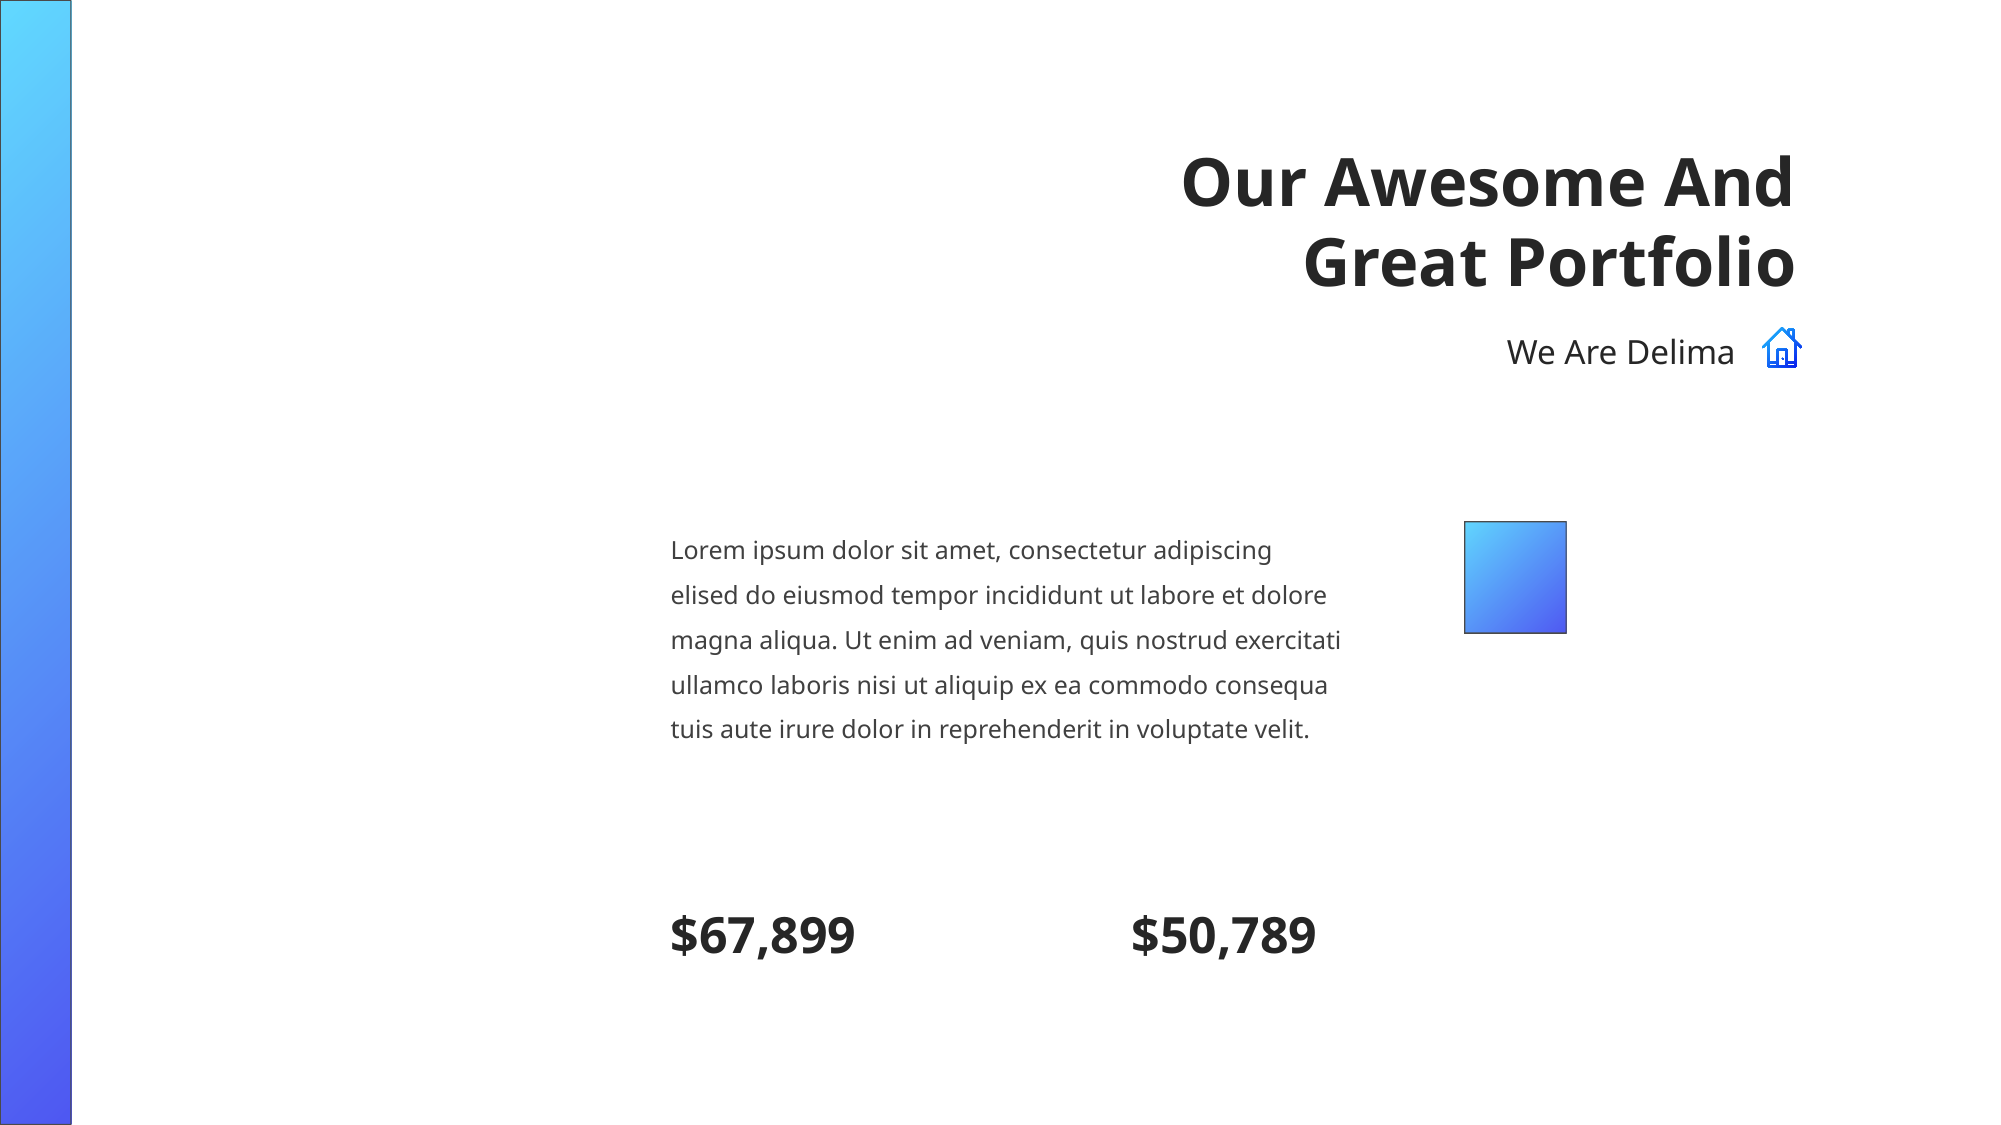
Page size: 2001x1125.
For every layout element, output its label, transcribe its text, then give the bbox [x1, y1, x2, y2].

text_box $67,899 [655, 896, 934, 971]
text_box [1117, 132, 1812, 379]
text_box Lorem ipsum dolor sit amet, consectetur adipiscing elised do eiusmod tempor incididunt ut labore et dolore magna aliqua. Ut enim ad veniam, quis nostrud exercitati ullamco laboris nisi ut aliquip ex ea commodo consequa tuis aute irure dolor in reprehenderit in voluptate velit. [655, 512, 1364, 752]
text_box $50,789 [1117, 896, 1395, 971]
picture [1464, 521, 2000, 1125]
picture [0, 0, 536, 1125]
